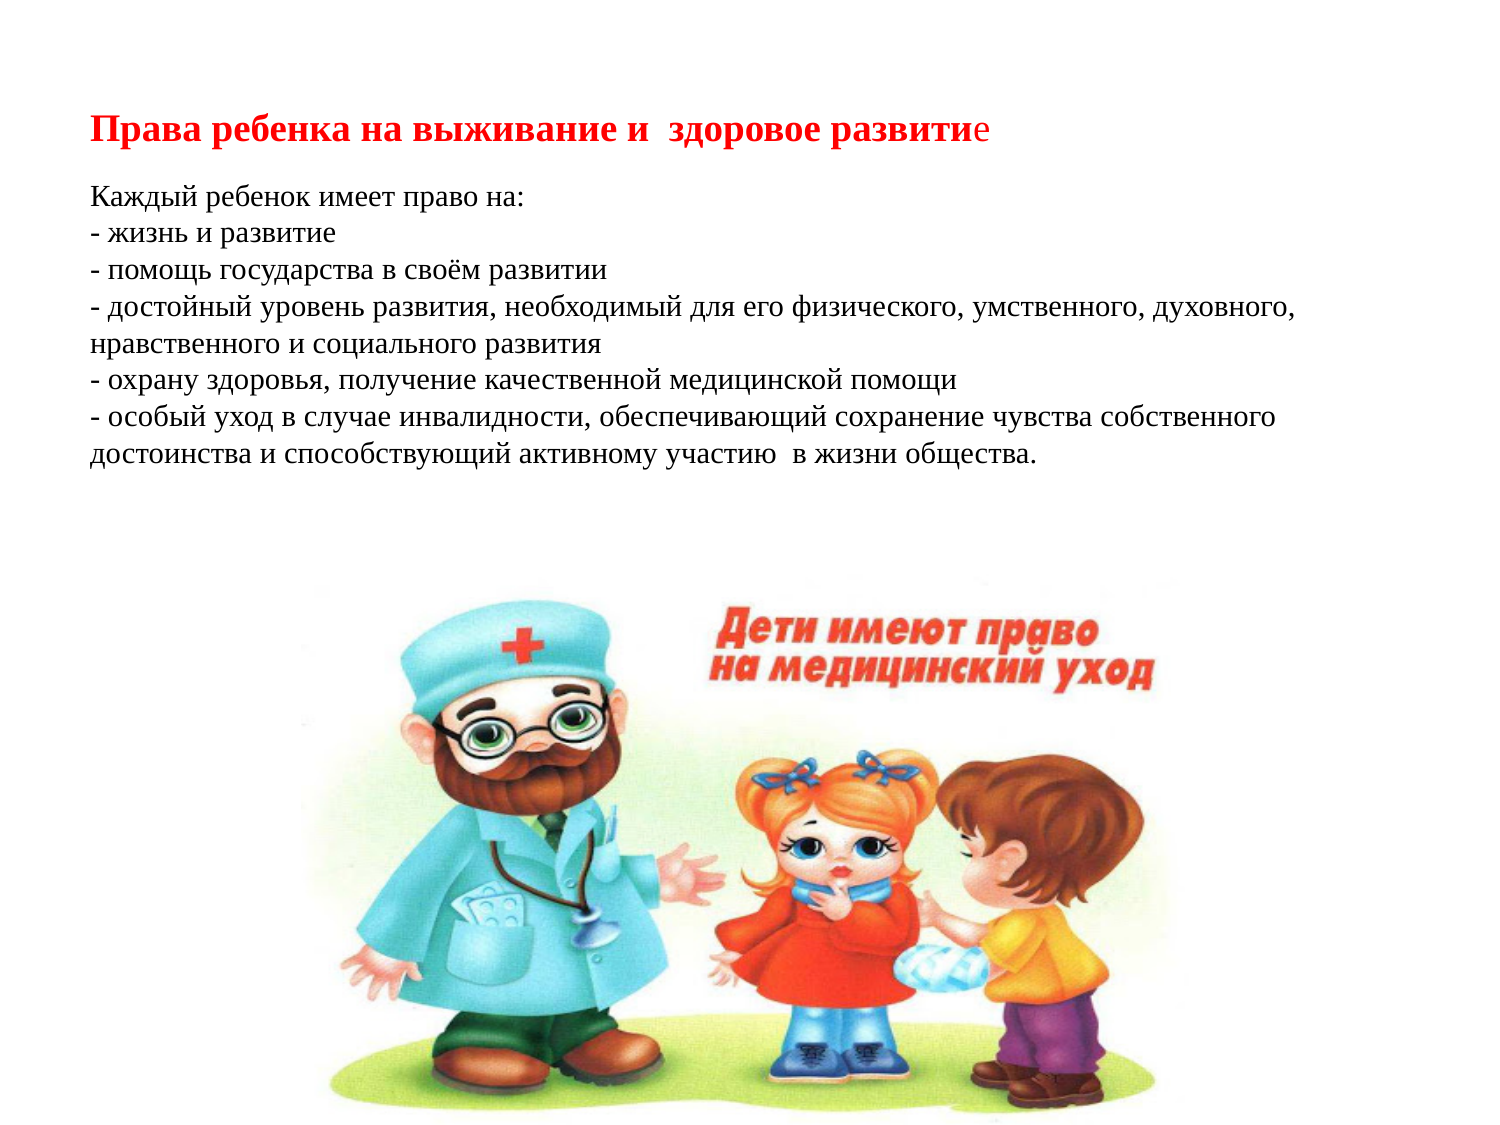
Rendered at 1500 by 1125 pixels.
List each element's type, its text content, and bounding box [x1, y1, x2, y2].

title Права ребенка на выживание и здоровое развитие Каждый ребенок имеет право на: - жизнь и развитие - помощь государства в своём развитии - достойный уровень развития, необходимый для его физического, умственного, духовного, нравственного и социального развития - охрану здоровья, получение качественной медицинской помощи - особый уход в случае инвалидности, обеспечивающий сохранение чувства собственного достоинства и способствующий активному участию в жизни общества. [74, 44, 1426, 480]
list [300, 573, 1200, 1125]
